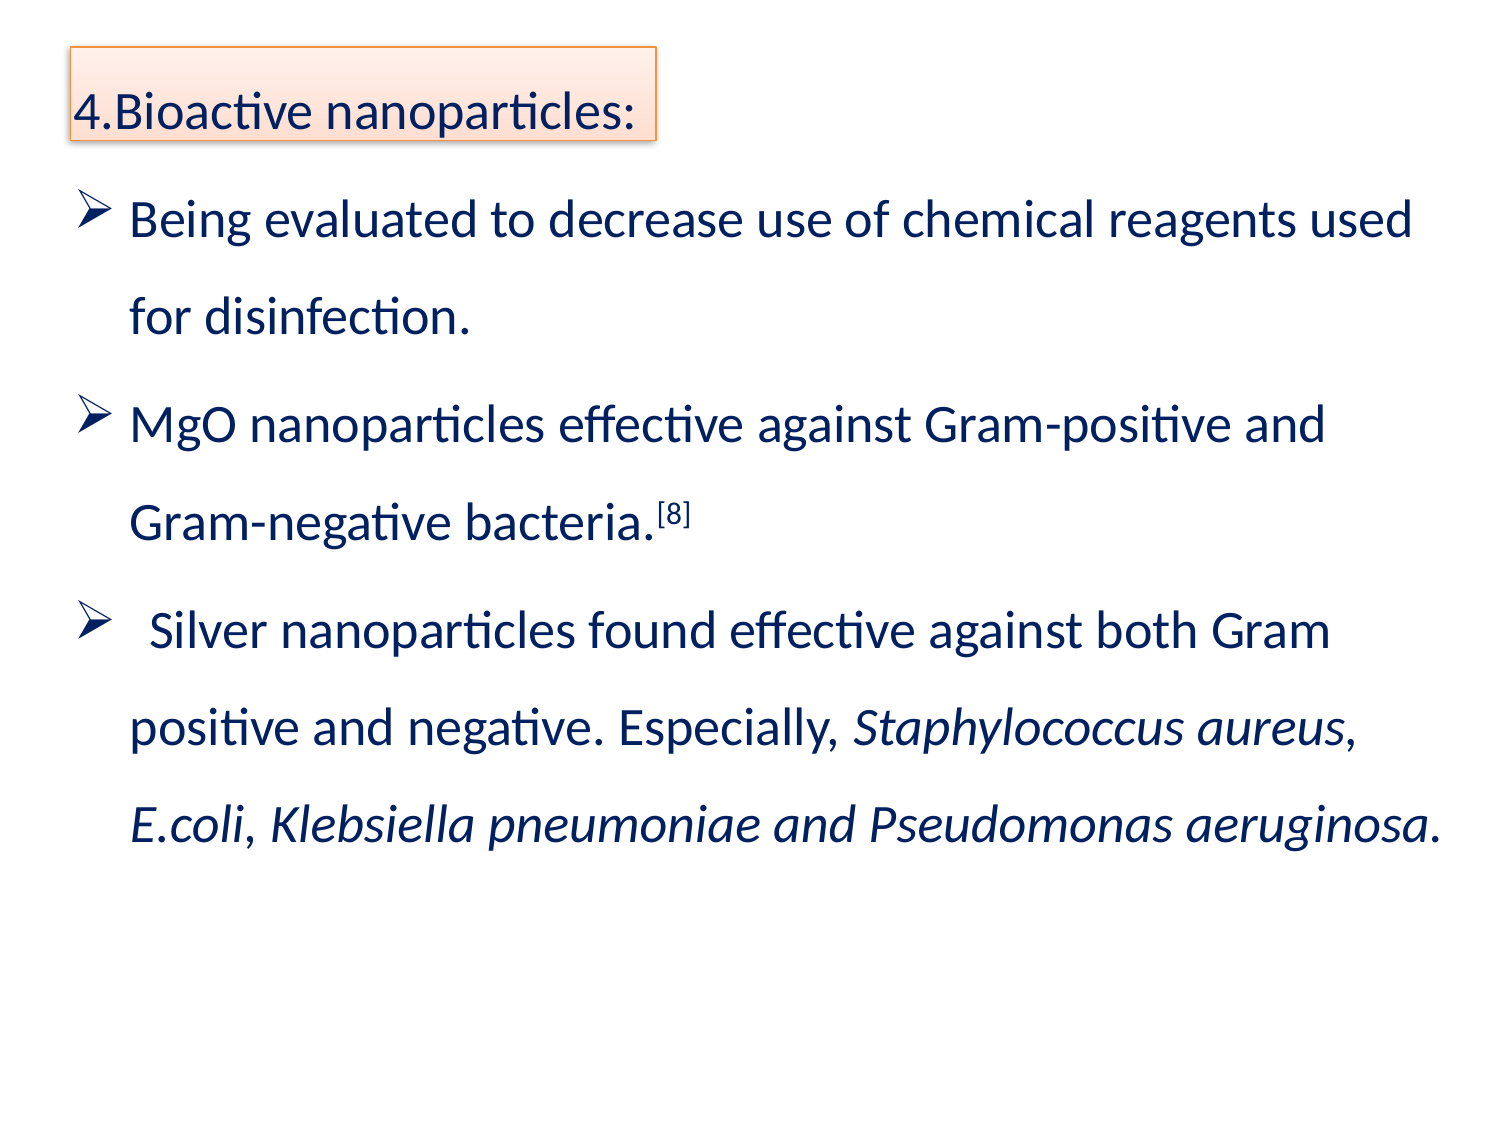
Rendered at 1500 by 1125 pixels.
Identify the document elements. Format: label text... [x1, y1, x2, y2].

list 4.Bioactive nanoparticles: Being evaluated to decrease use of chemical reagents used for disinfection. MgO nanoparticles effective against Gram-positive and Gram-negative bacteria.[8] Silver nanoparticles found effective against both Gram positive and negative. Especially, Staphylococcus aureus, E.coli, Klebsiella pneumoniae and Pseudomonas aeruginosa. [58, 35, 1465, 961]
